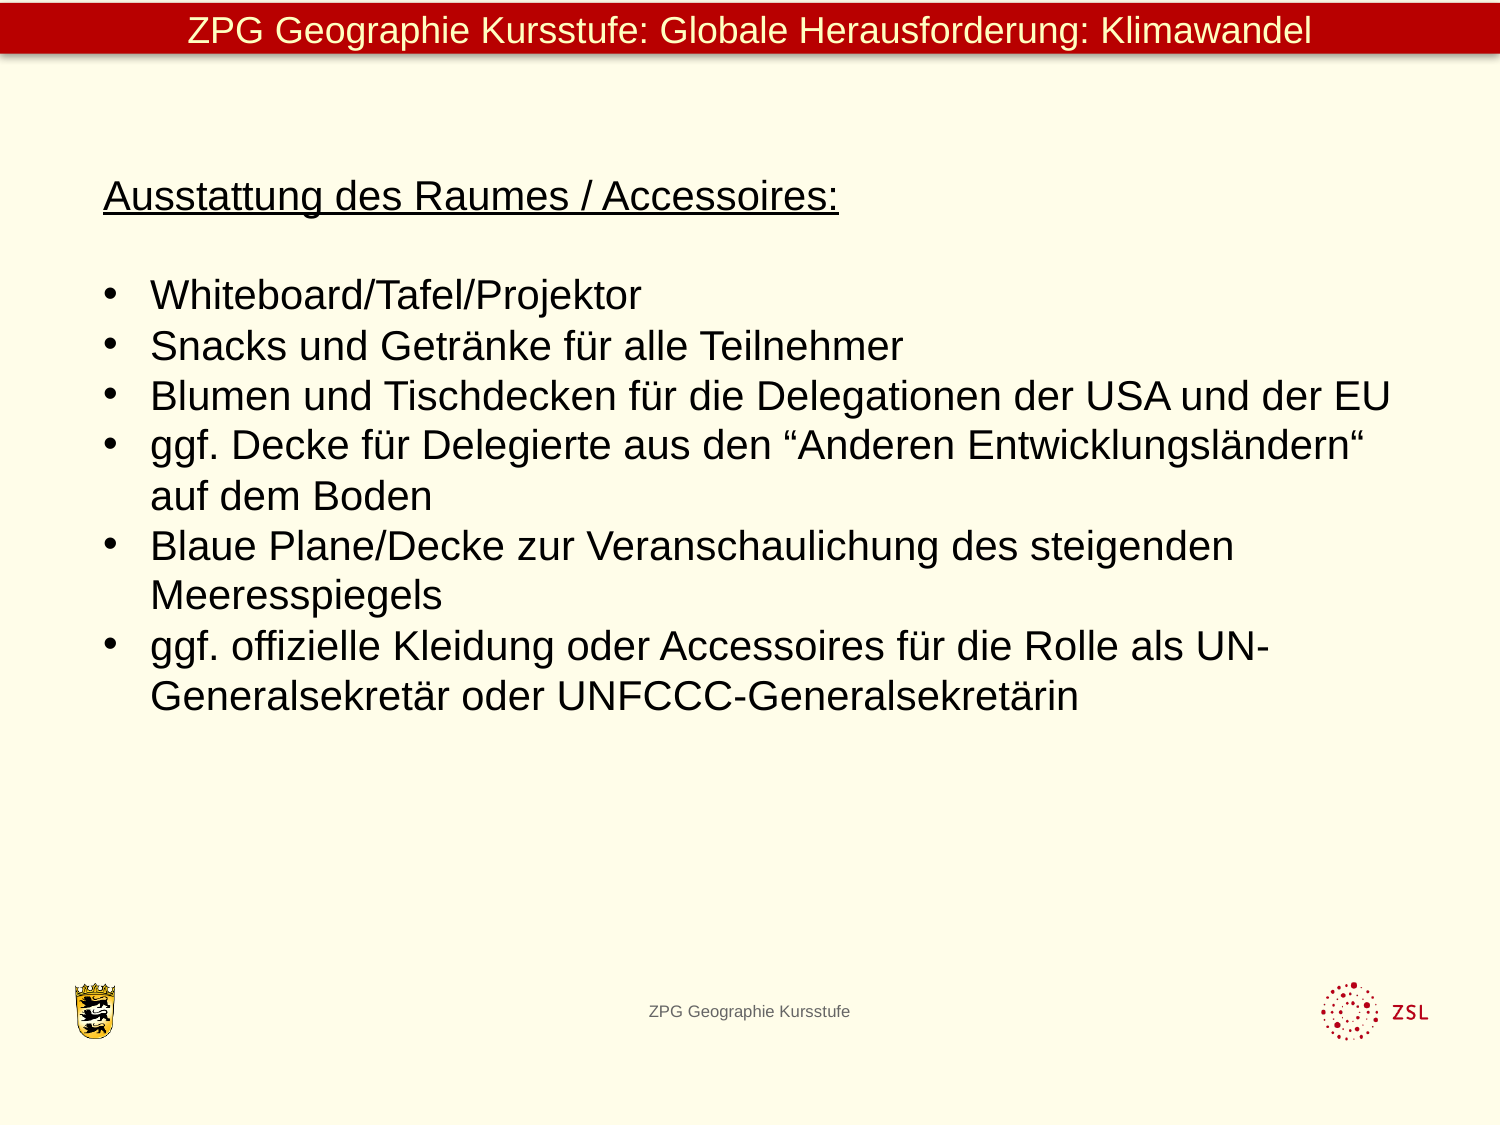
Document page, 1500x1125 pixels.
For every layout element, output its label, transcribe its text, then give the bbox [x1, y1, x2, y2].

picture [1320, 981, 1429, 1041]
picture [73, 981, 117, 1041]
text_box Ausstattung des Raumes / Accessoires: Whiteboard/Tafel/Projektor Snacks und Getränke für alle Teilnehmer Blumen und Tischdecken für die Delegationen der USA und der EU ggf. Decke für Delegierte aus den “Anderen Entwicklungsländern“ auf dem Boden Blaue Plane/Decke zur Veranschaulichung des steigenden Meeresspiegels ggf. offizielle Kleidung oder Accessoires für die Rolle als UN-Generalsekretär oder UNFCCC-Generalsekretärin [88, 160, 1412, 726]
